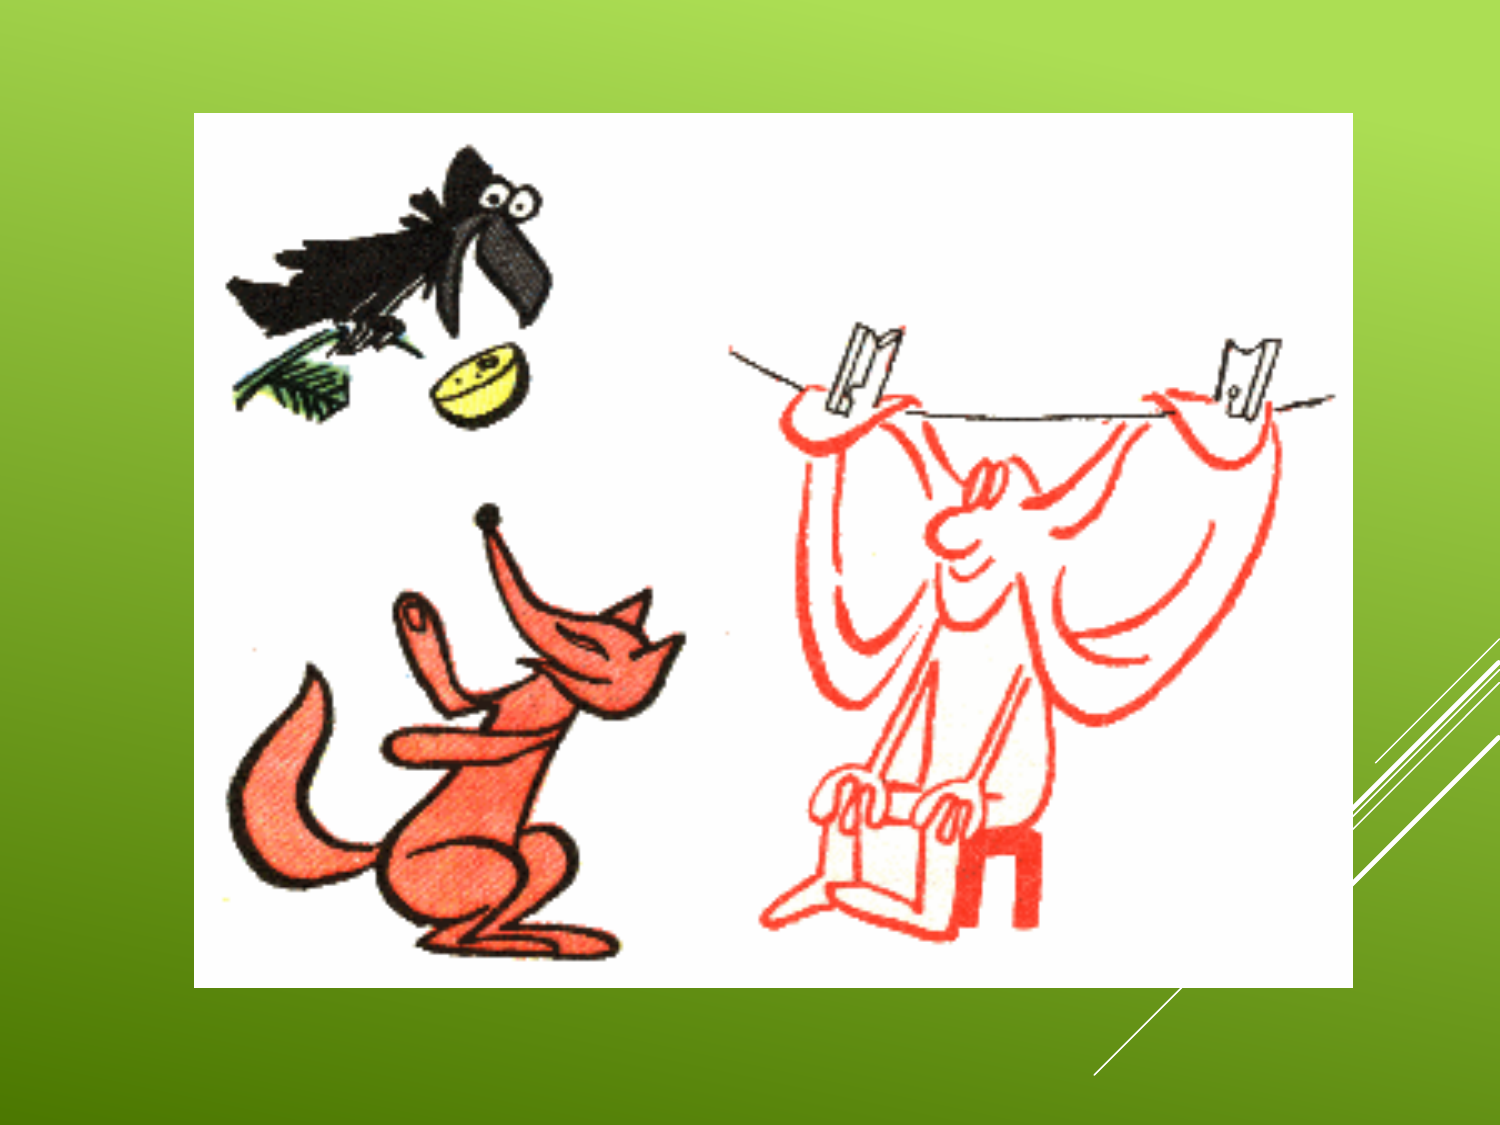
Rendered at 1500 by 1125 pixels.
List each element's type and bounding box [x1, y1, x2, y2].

picture [194, 113, 1353, 988]
